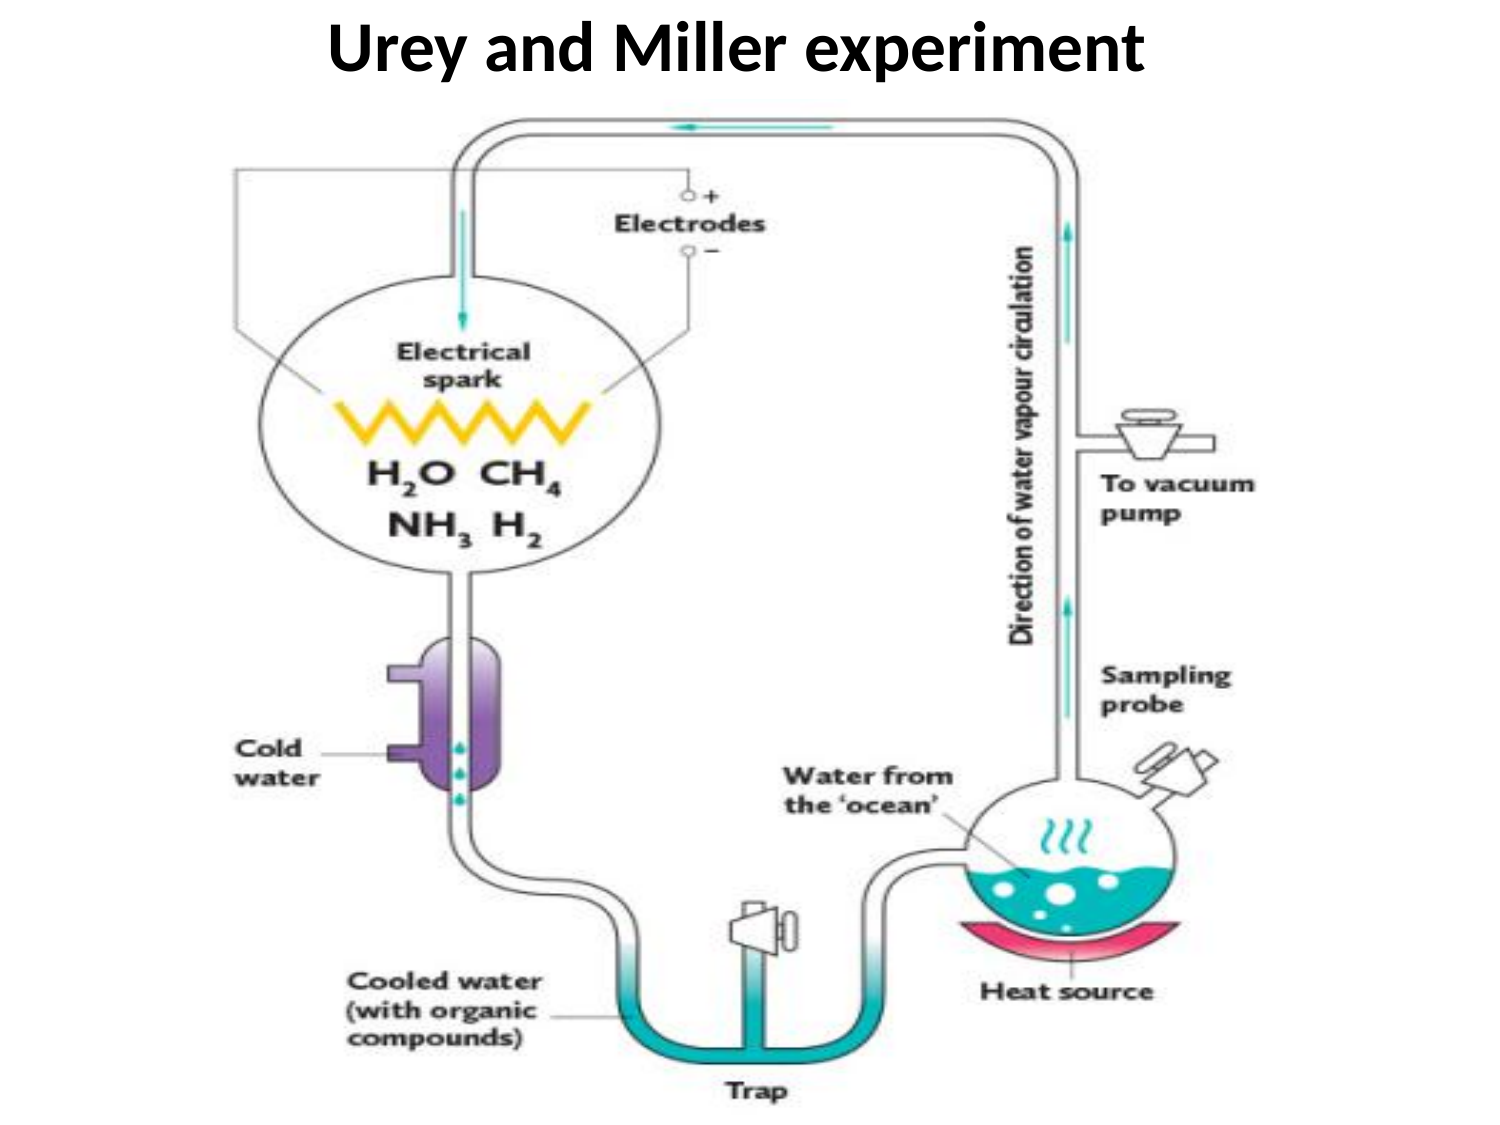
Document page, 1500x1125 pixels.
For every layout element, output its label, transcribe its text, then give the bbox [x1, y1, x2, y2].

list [162, 99, 1305, 1125]
title Urey and Miller experiment [62, 0, 1413, 94]
